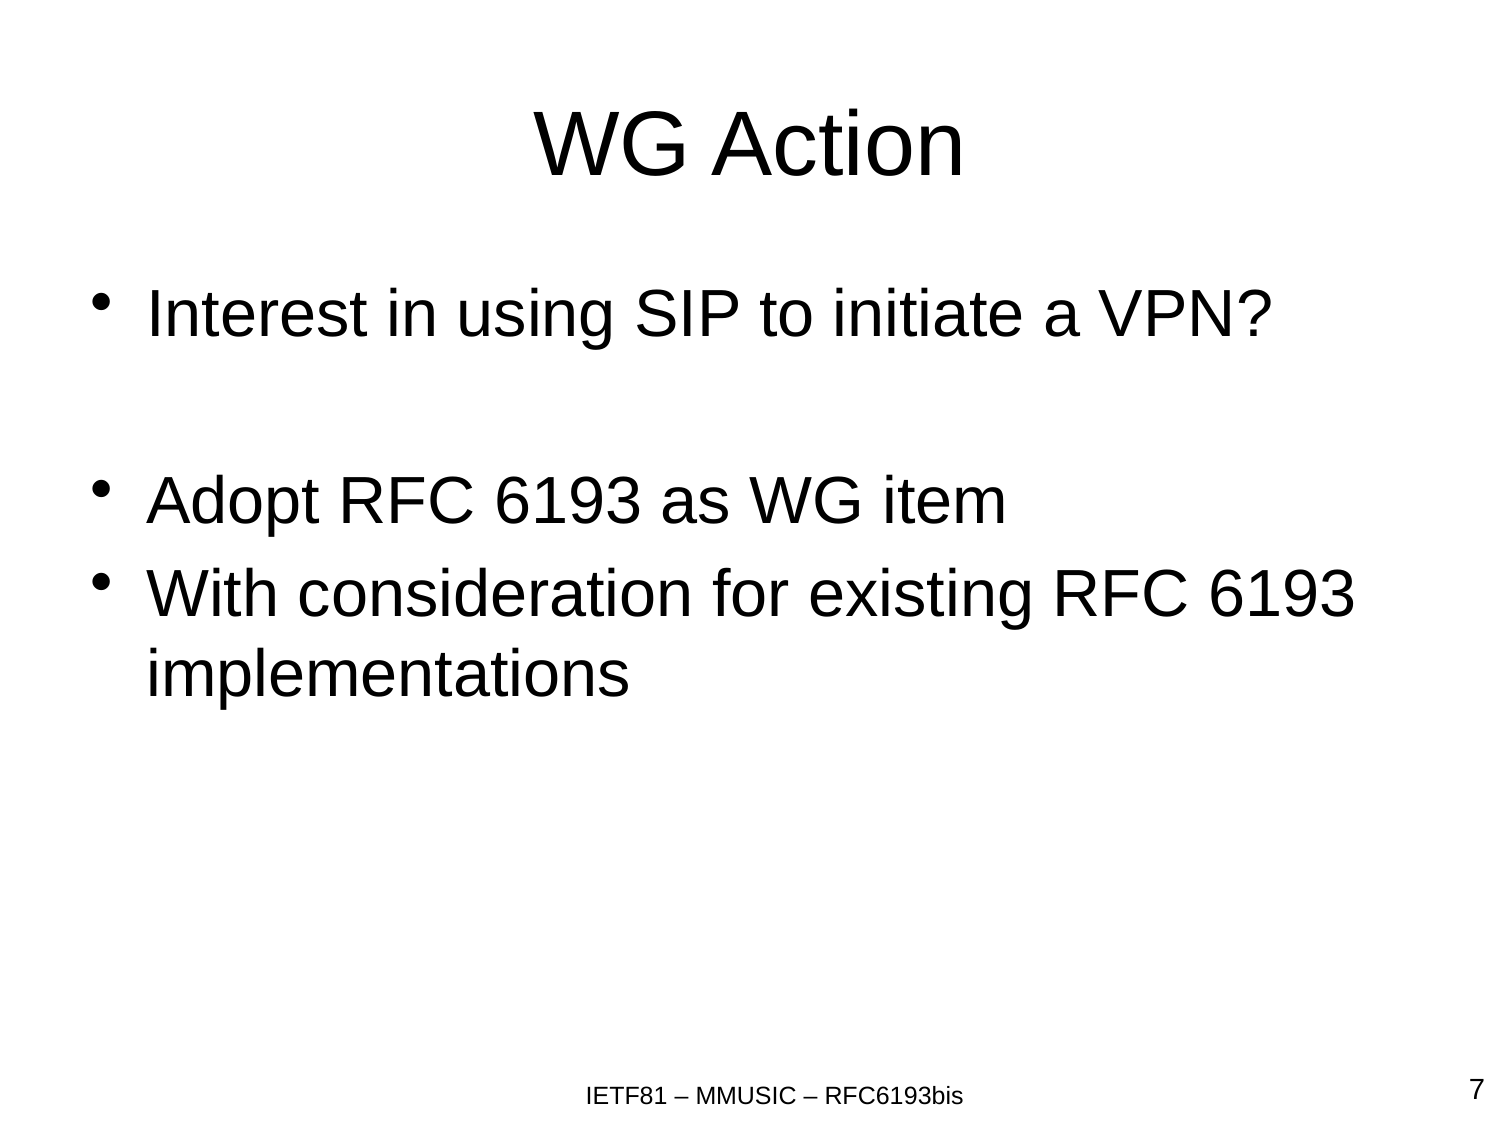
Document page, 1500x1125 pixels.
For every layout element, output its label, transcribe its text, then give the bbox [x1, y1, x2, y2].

slide_number 7 [1149, 1062, 1500, 1125]
title WG Action [74, 44, 1426, 233]
list Interest in using SIP to initiate a VPN? Adopt RFC 6193 as WG item With consideration for existing RFC 6193 implementations [74, 262, 1426, 1006]
footer IETF81 – MMUSIC – RFC6193bis [512, 1071, 1038, 1125]
